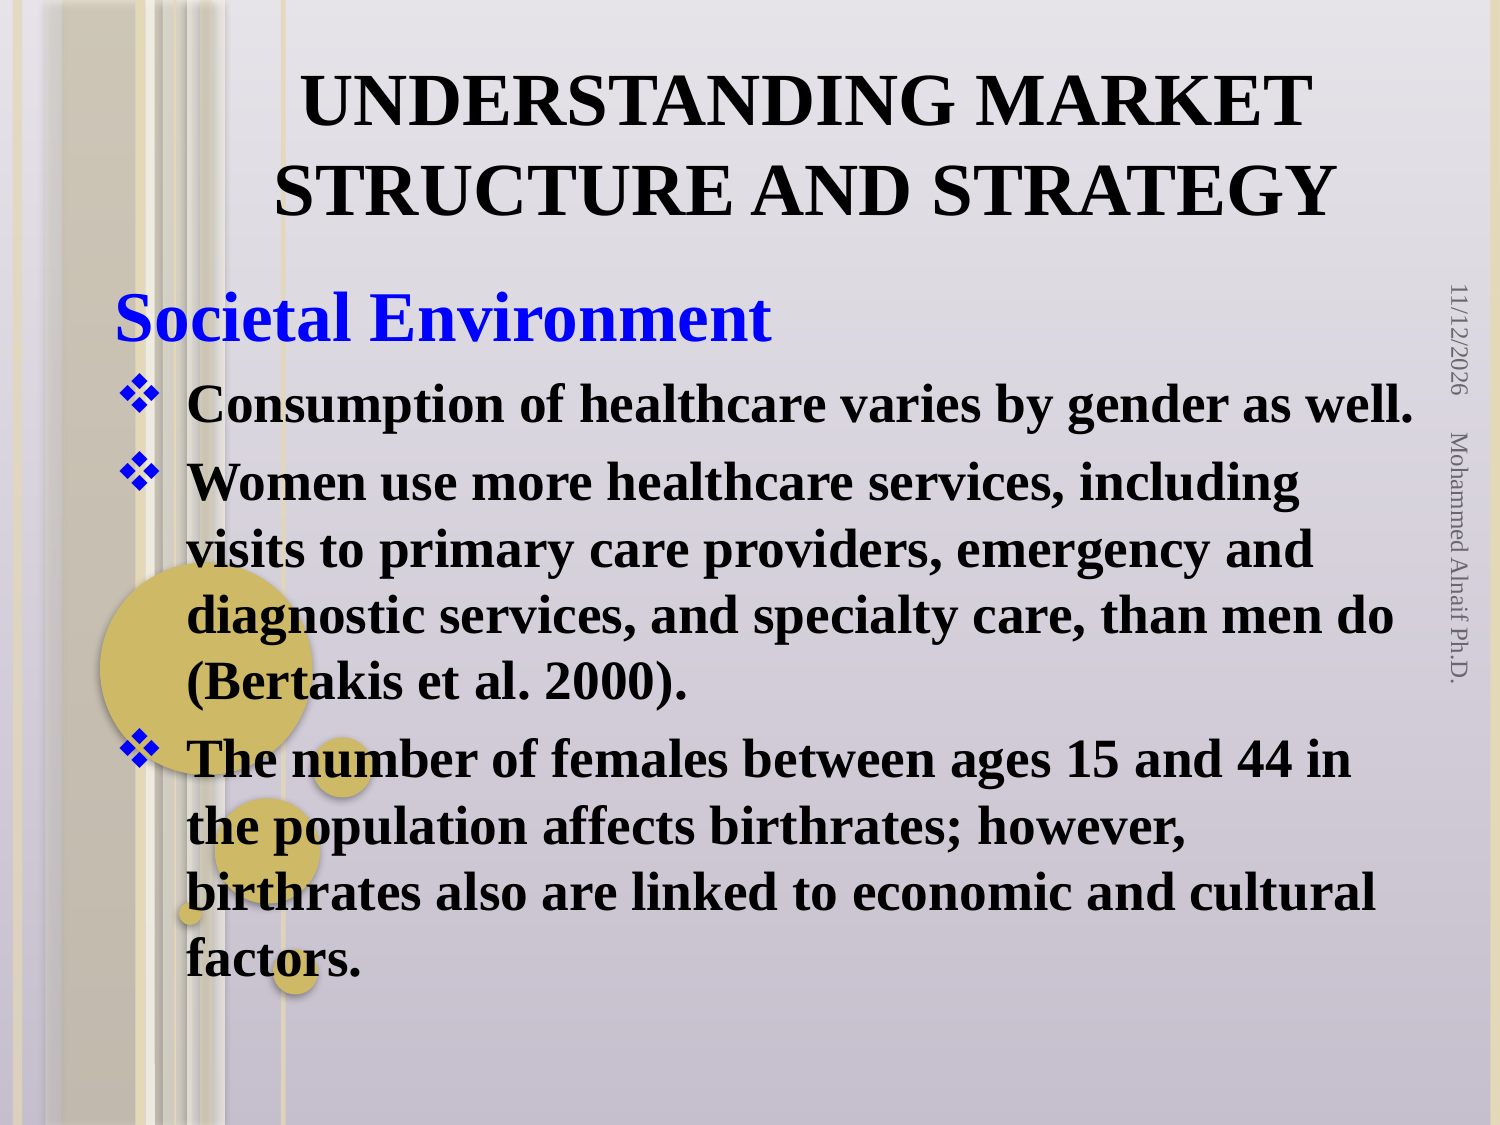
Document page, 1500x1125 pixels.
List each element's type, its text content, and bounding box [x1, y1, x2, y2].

title Understanding Market Structure and Strategy [162, 37, 1430, 238]
subtitle Societal Environment Consumption of healthcare varies by gender as well. Women use more healthcare services, including visits to primary care providers, emergency and diagnostic services, and specialty care, than men do (Bertakis et al. 2000). The number of females between ages 15 and 44 in the population affects birthrates; however, birthrates also are linked to economic and cultural factors. [99, 262, 1440, 1063]
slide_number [1430, 36, 1493, 412]
footer Mohammed Alnaif Ph.D. [1429, 417, 1493, 1018]
